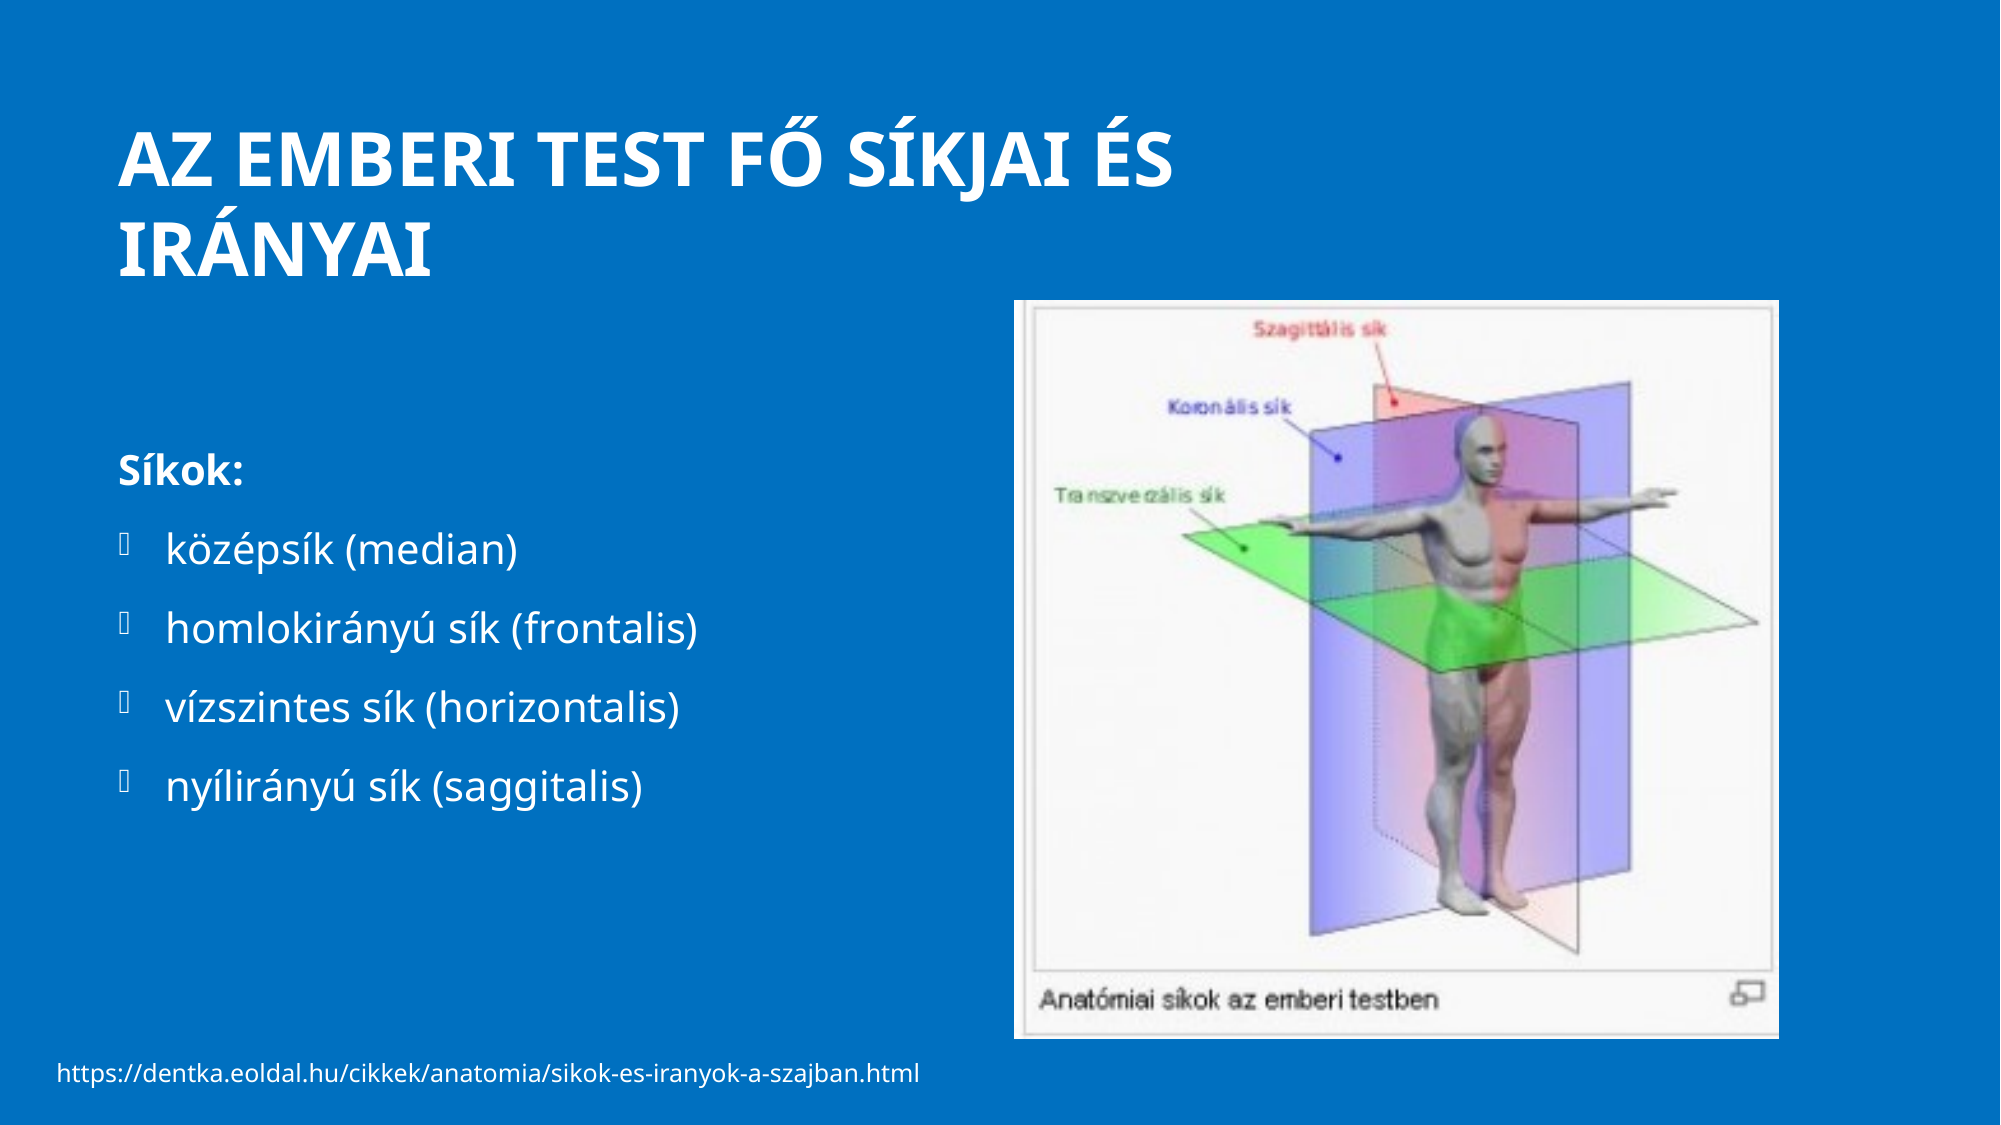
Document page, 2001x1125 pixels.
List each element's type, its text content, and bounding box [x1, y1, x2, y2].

list Síkok: középsík (median) homlokirányú sík (frontalis) vízszintes sík (horizontalis) nyílirányú sík (saggitalis) [103, 311, 1013, 1013]
text_box https://dentka.eoldal.hu/cikkek/anatomia/sikok-es-iranyok-a-szajban.html [41, 1050, 1185, 1096]
title Az emberi test fő síkjai és irányai [103, 77, 1504, 311]
picture [1013, 299, 1779, 1040]
